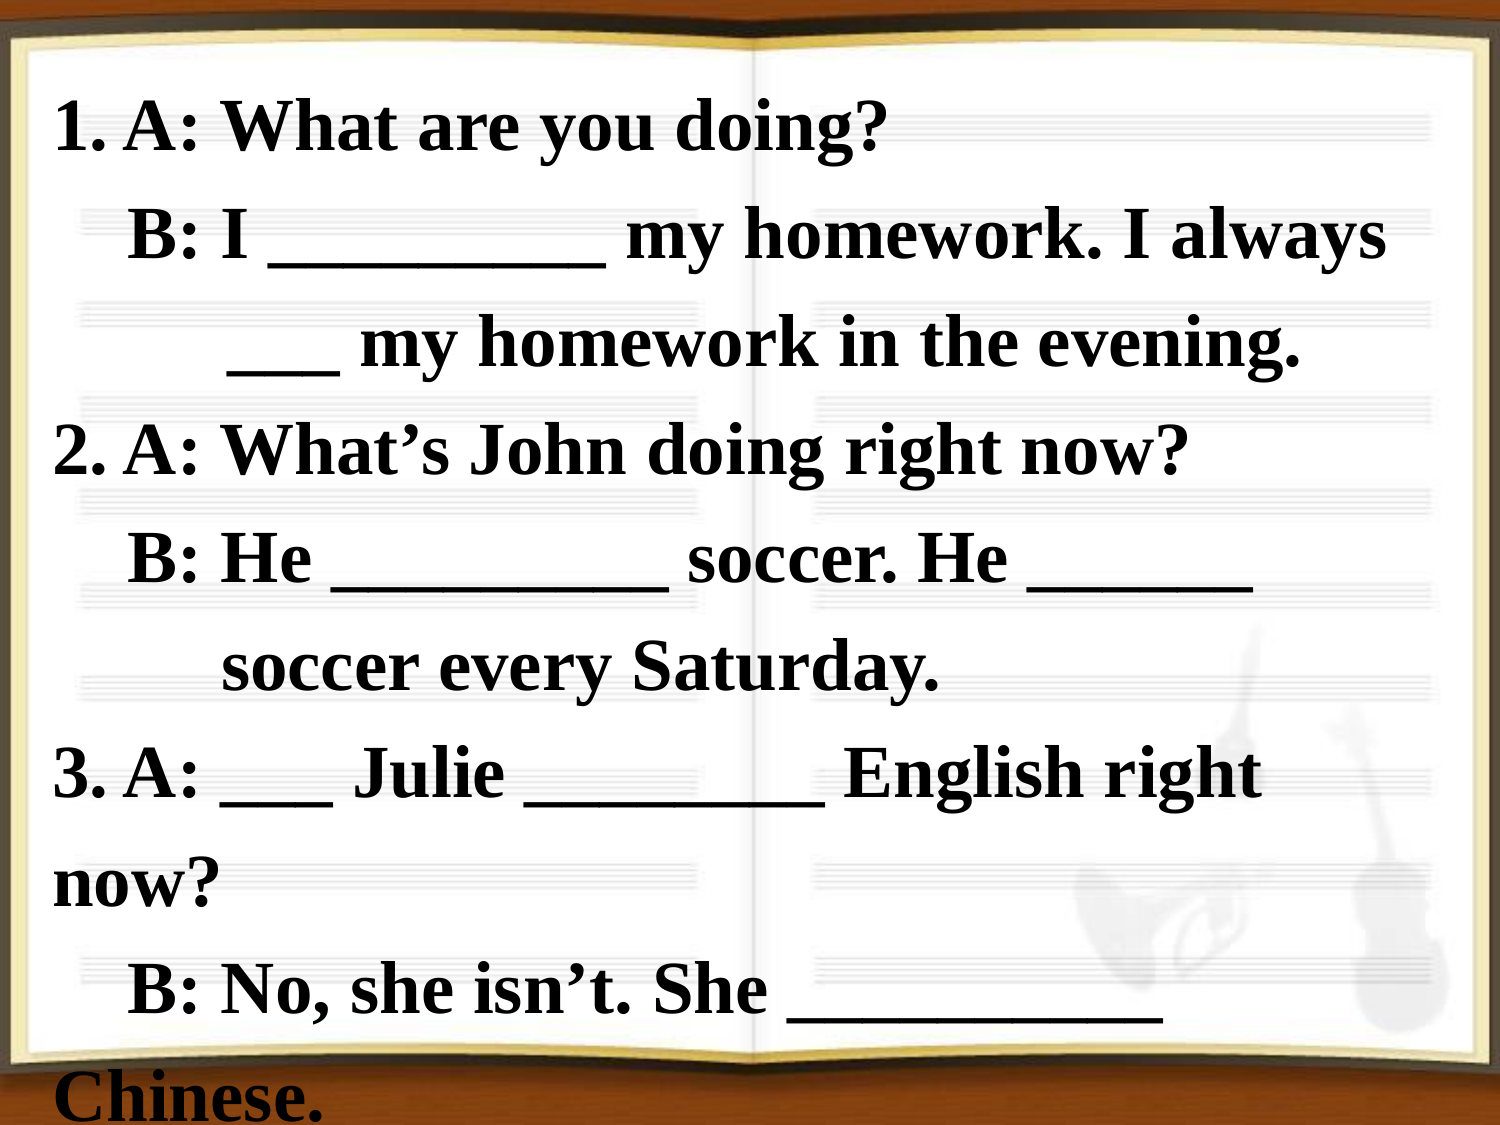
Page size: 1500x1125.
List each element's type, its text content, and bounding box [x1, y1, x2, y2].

text_box 1. A: What are you doing? B: I _________ my homework. I always ___ my homework in the evening. 2. A: What’s John doing right now? B: He _________ soccer. He ______ soccer every Saturday. 3. A: ___ Julie ________ English right now? B: No, she isn’t. She __________ Chinese. [37, 49, 1463, 1125]
picture [0, 0, 1500, 1125]
